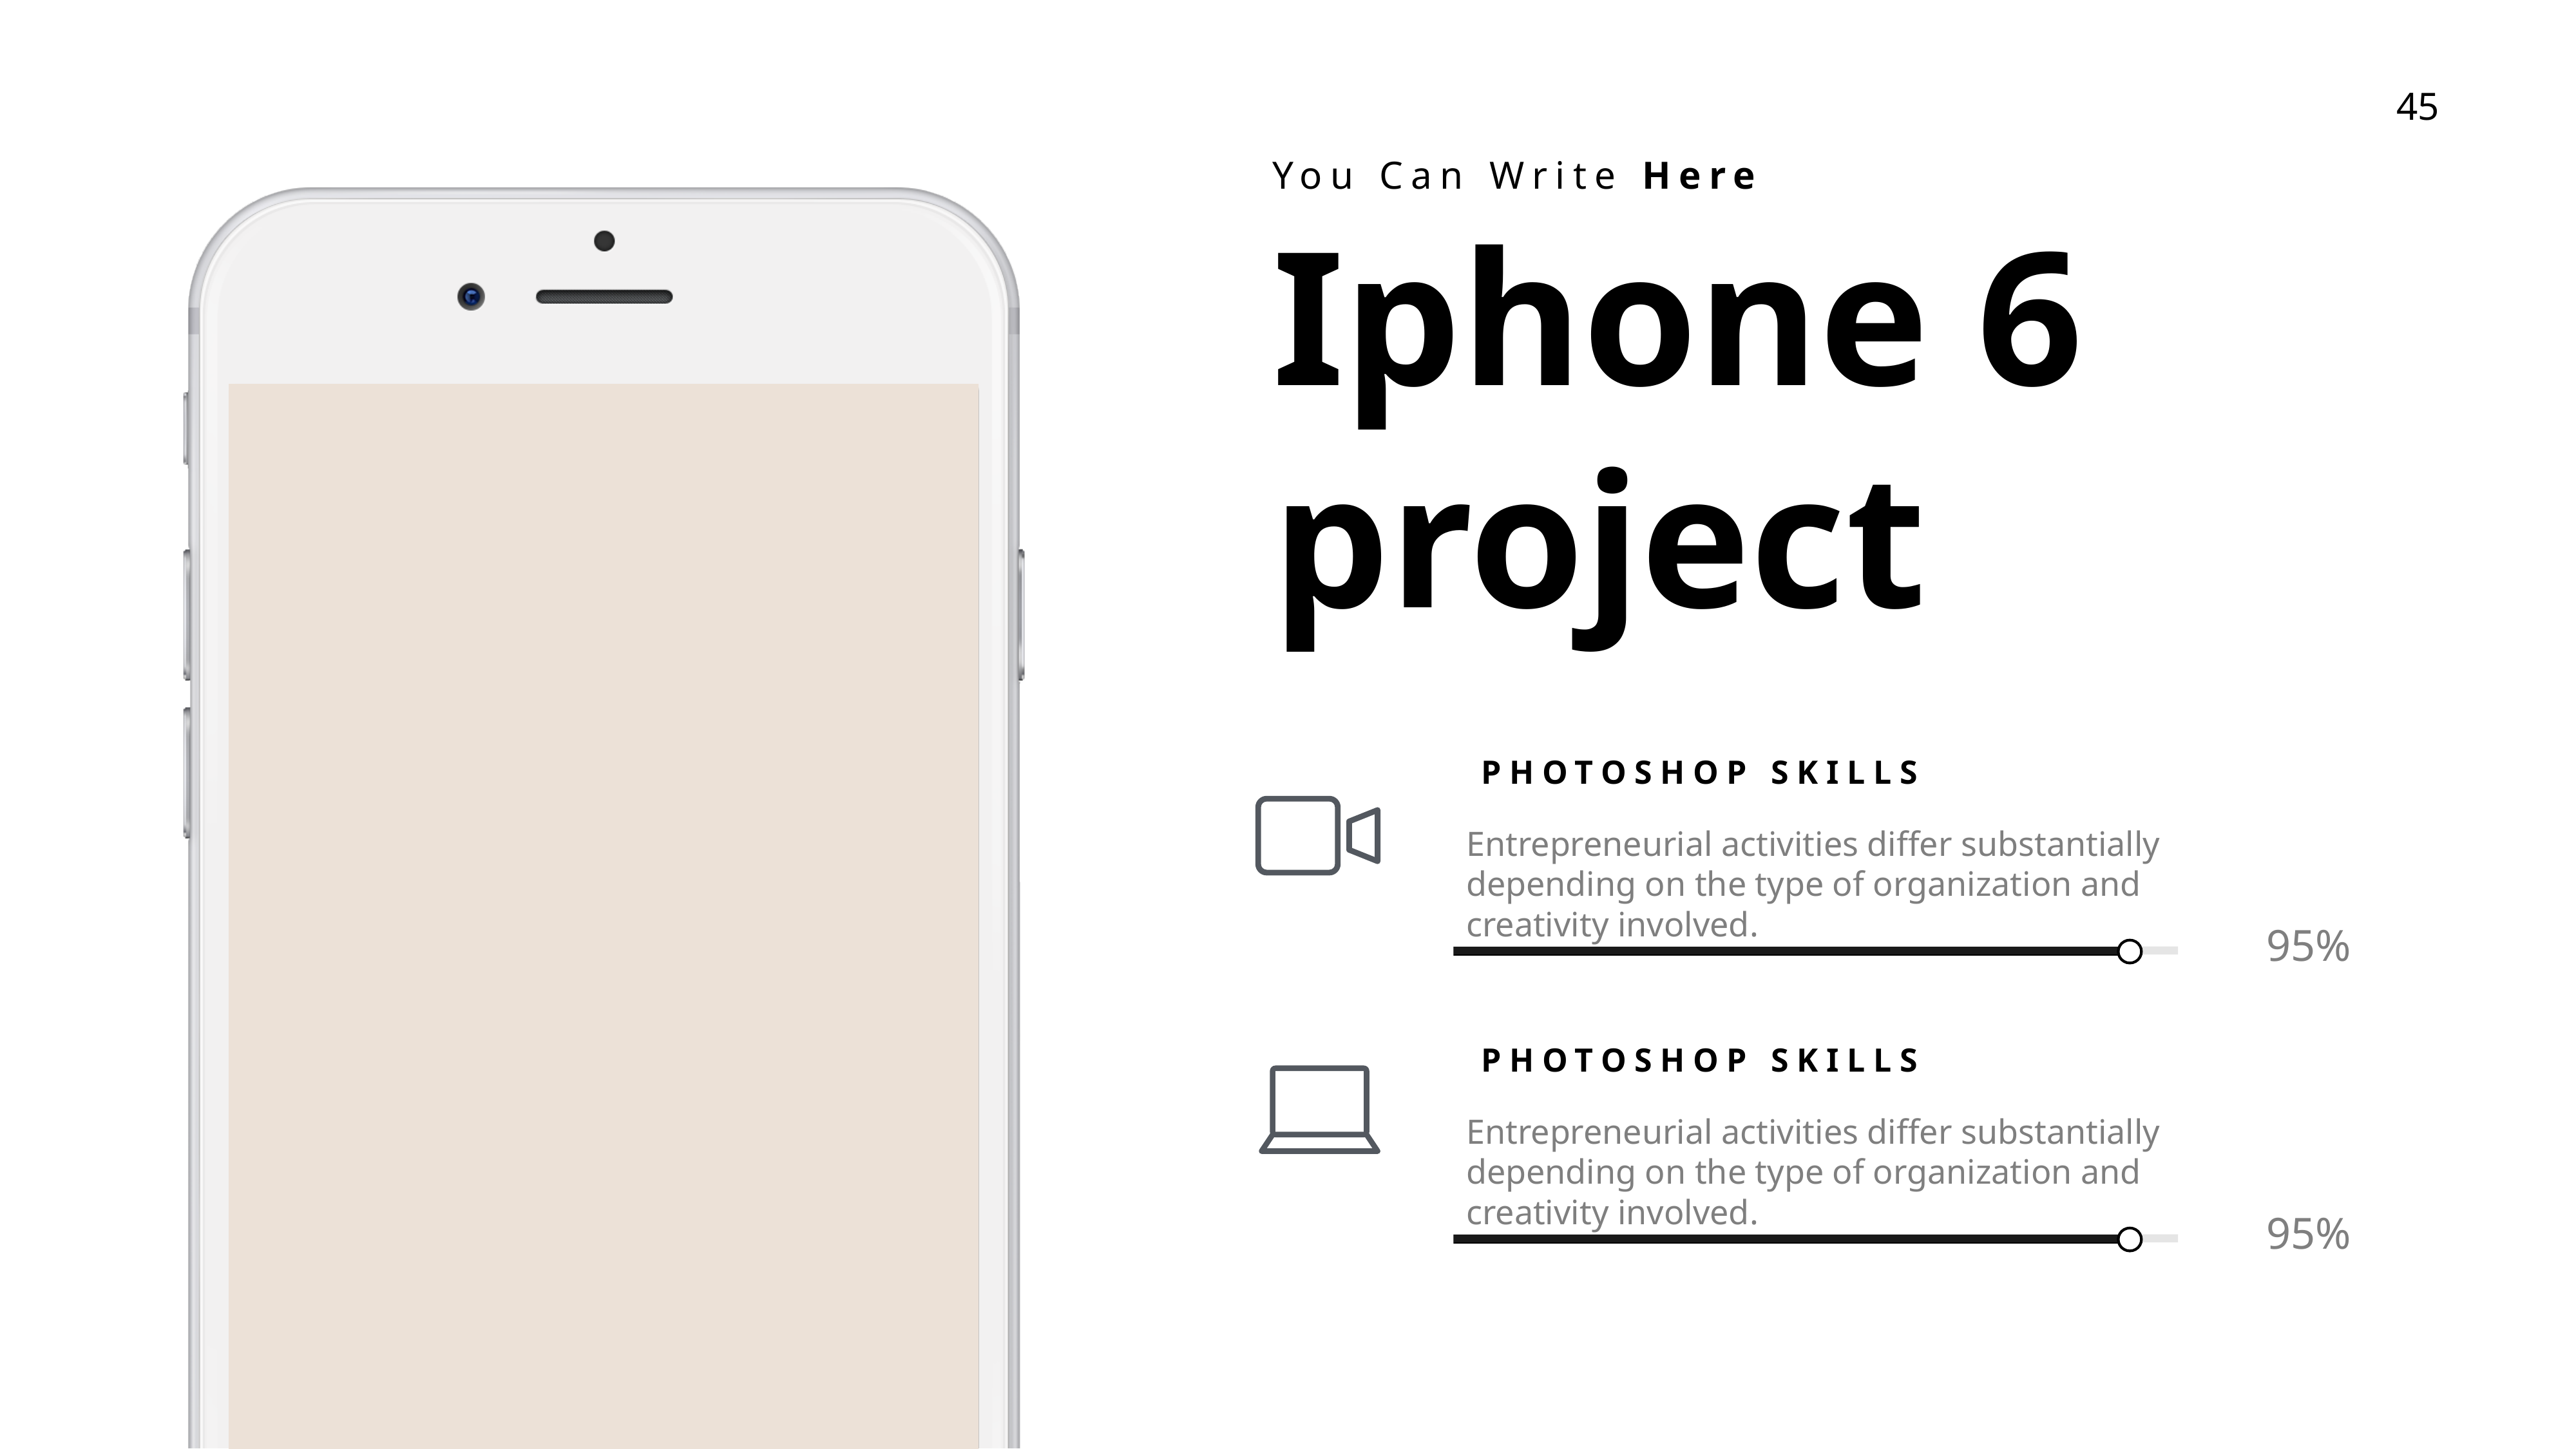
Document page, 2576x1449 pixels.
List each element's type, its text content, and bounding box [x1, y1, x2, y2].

text_box [1255, 795, 1341, 876]
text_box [1453, 940, 2179, 963]
picture [0, 78, 1230, 1449]
text_box 95% [2208, 1202, 2371, 1267]
text_box Entrepreneurial activities differ substantially depending on the type of organization and creativity involved. [1456, 1106, 2289, 1236]
text_box [1259, 1065, 1380, 1154]
text_box You Can Write Here [1263, 147, 1917, 195]
text_box 95% [2208, 914, 2371, 980]
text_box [1453, 1227, 2179, 1251]
text_box PHOTOSHOP SKILLS [1471, 1035, 1928, 1083]
text_box Entrepreneurial activities differ substantially depending on the type of organization and creativity involved. [1456, 817, 2289, 949]
text_box Iphone 6 project [1263, 195, 2487, 650]
text_box [1346, 807, 1381, 864]
text_box PHOTOSHOP SKILLS [1471, 747, 1928, 795]
